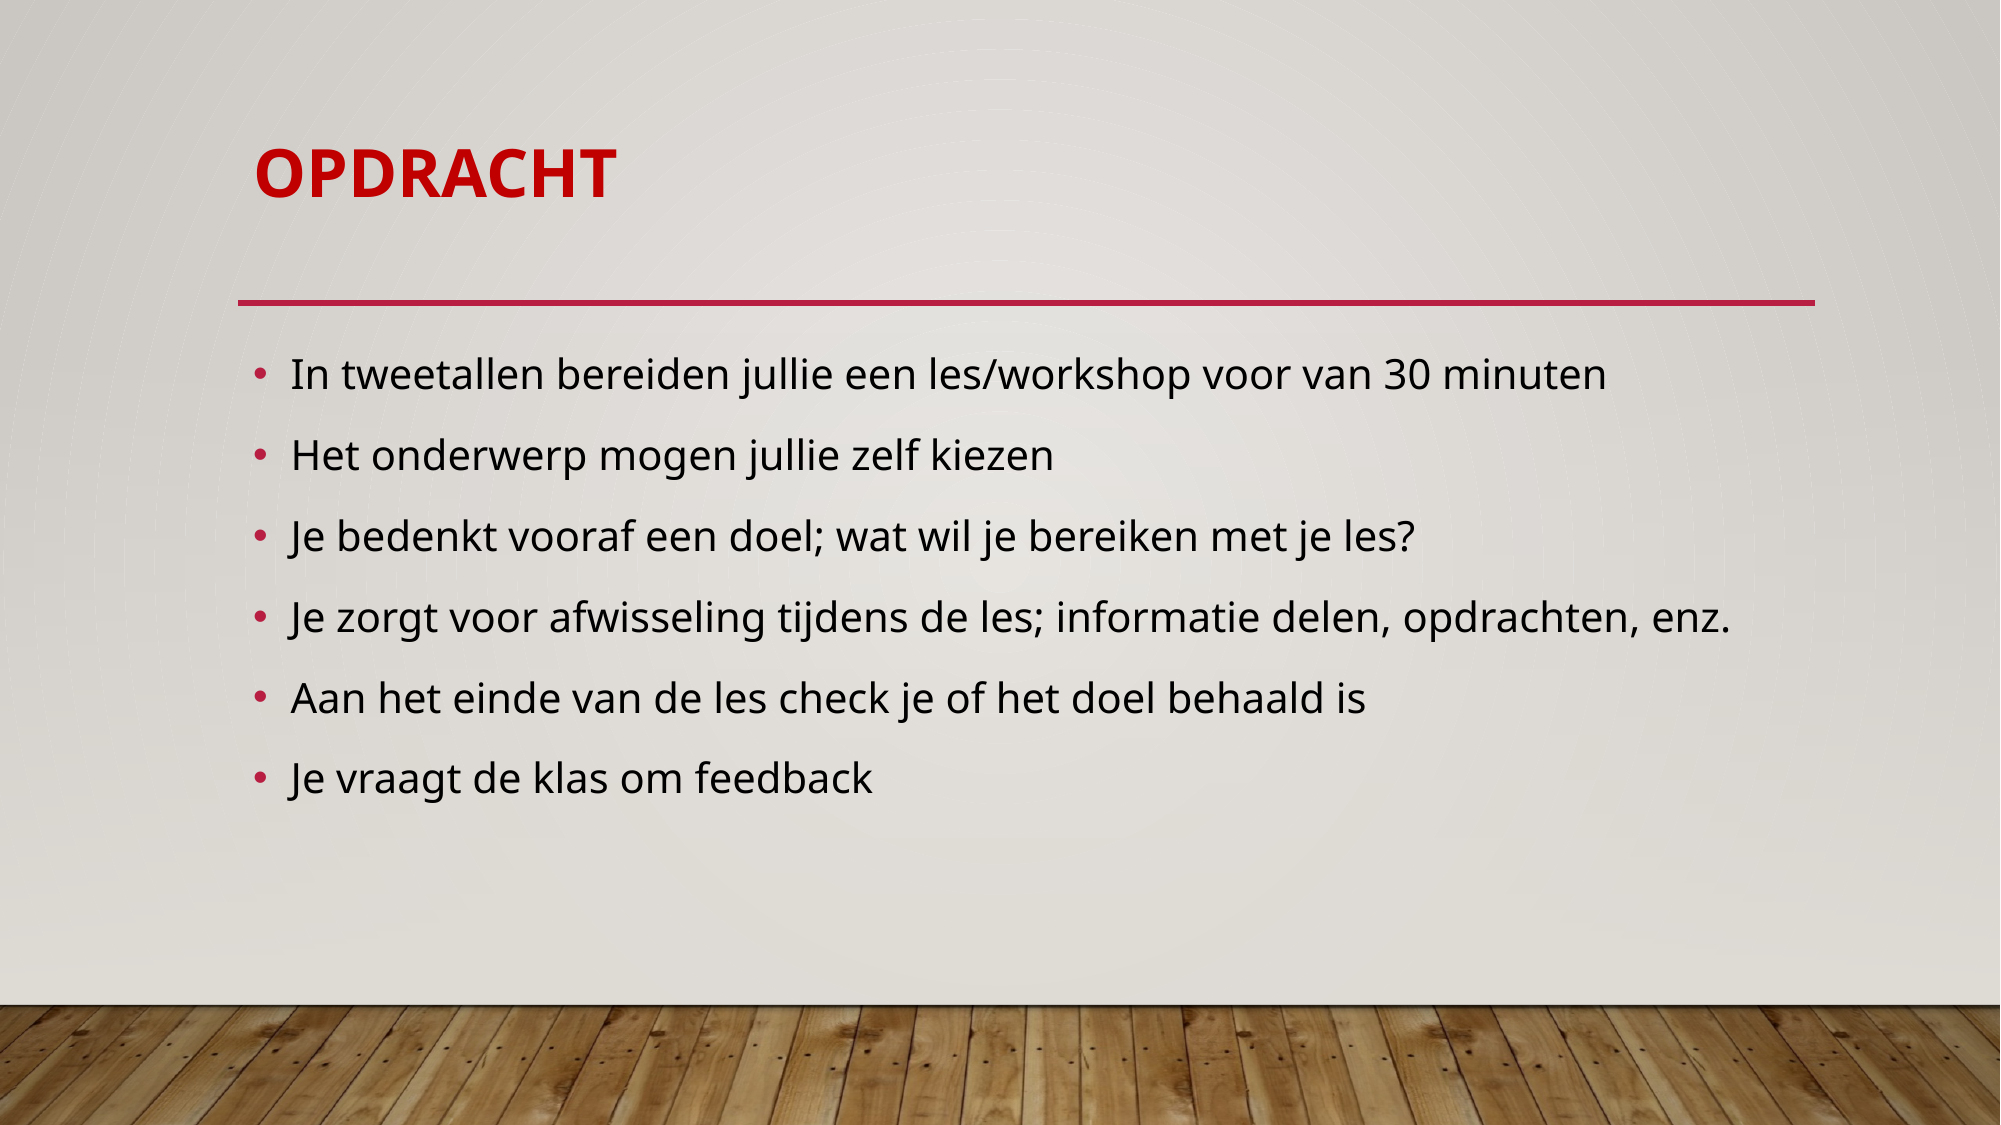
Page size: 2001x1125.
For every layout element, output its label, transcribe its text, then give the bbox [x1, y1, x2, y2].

picture [0, 1005, 2000, 1125]
title Opdracht [238, 131, 1814, 305]
list In tweetallen bereiden jullie een les/workshop voor van 30 minuten Het onderwerp mogen jullie zelf kiezen Je bedenkt vooraf een doel; wat wil je bereiken met je les? Je zorgt voor afwisseling tijdens de les; informatie delen, opdrachten, enz. Aan het einde van de les check je of het doel behaald is Je vraagt de klas om feedback [238, 330, 1814, 897]
